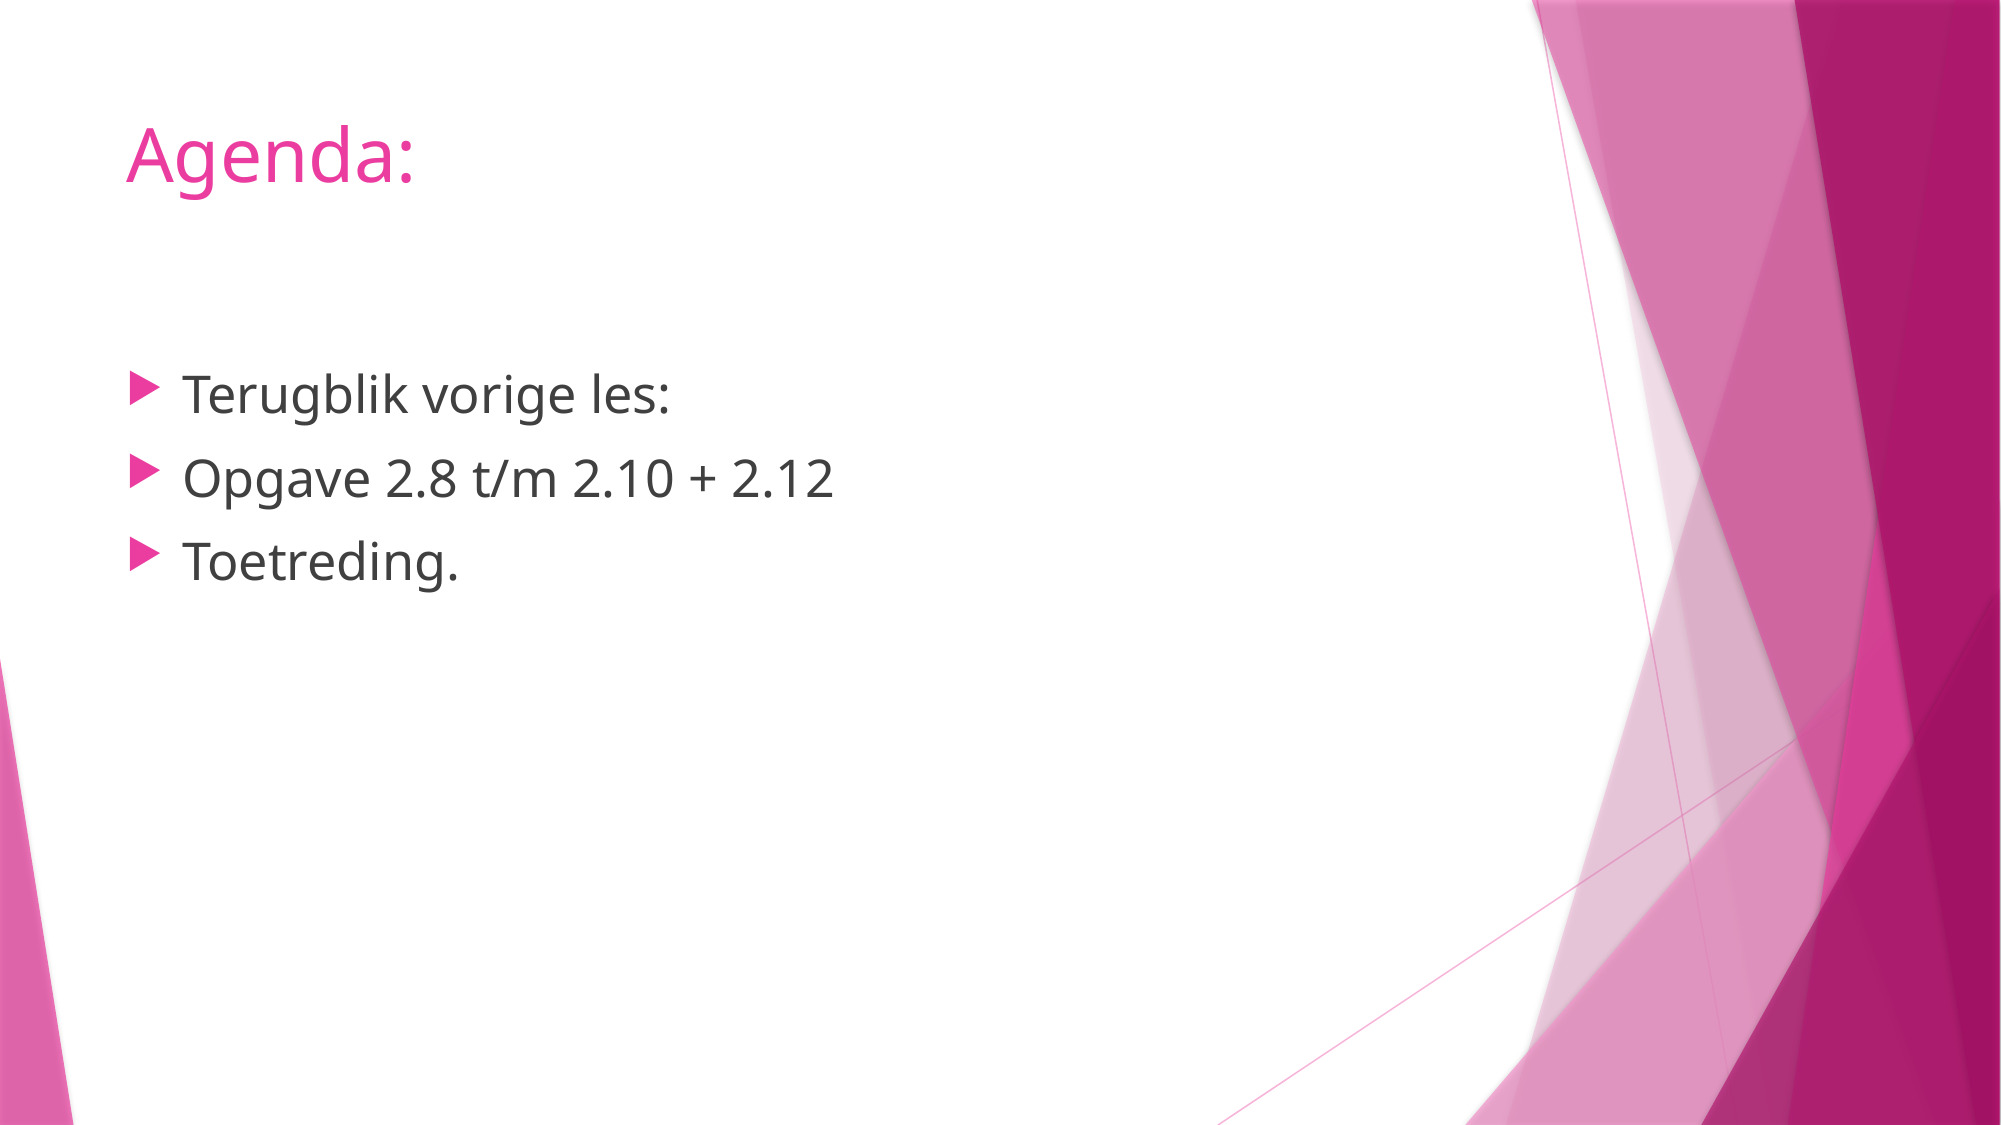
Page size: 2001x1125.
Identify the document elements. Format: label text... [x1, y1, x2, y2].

title Agenda: [111, 99, 1522, 317]
list Terugblik vorige les: Opgave 2.8 t/m 2.10 + 2.12 Toetreding. [111, 354, 1522, 992]
